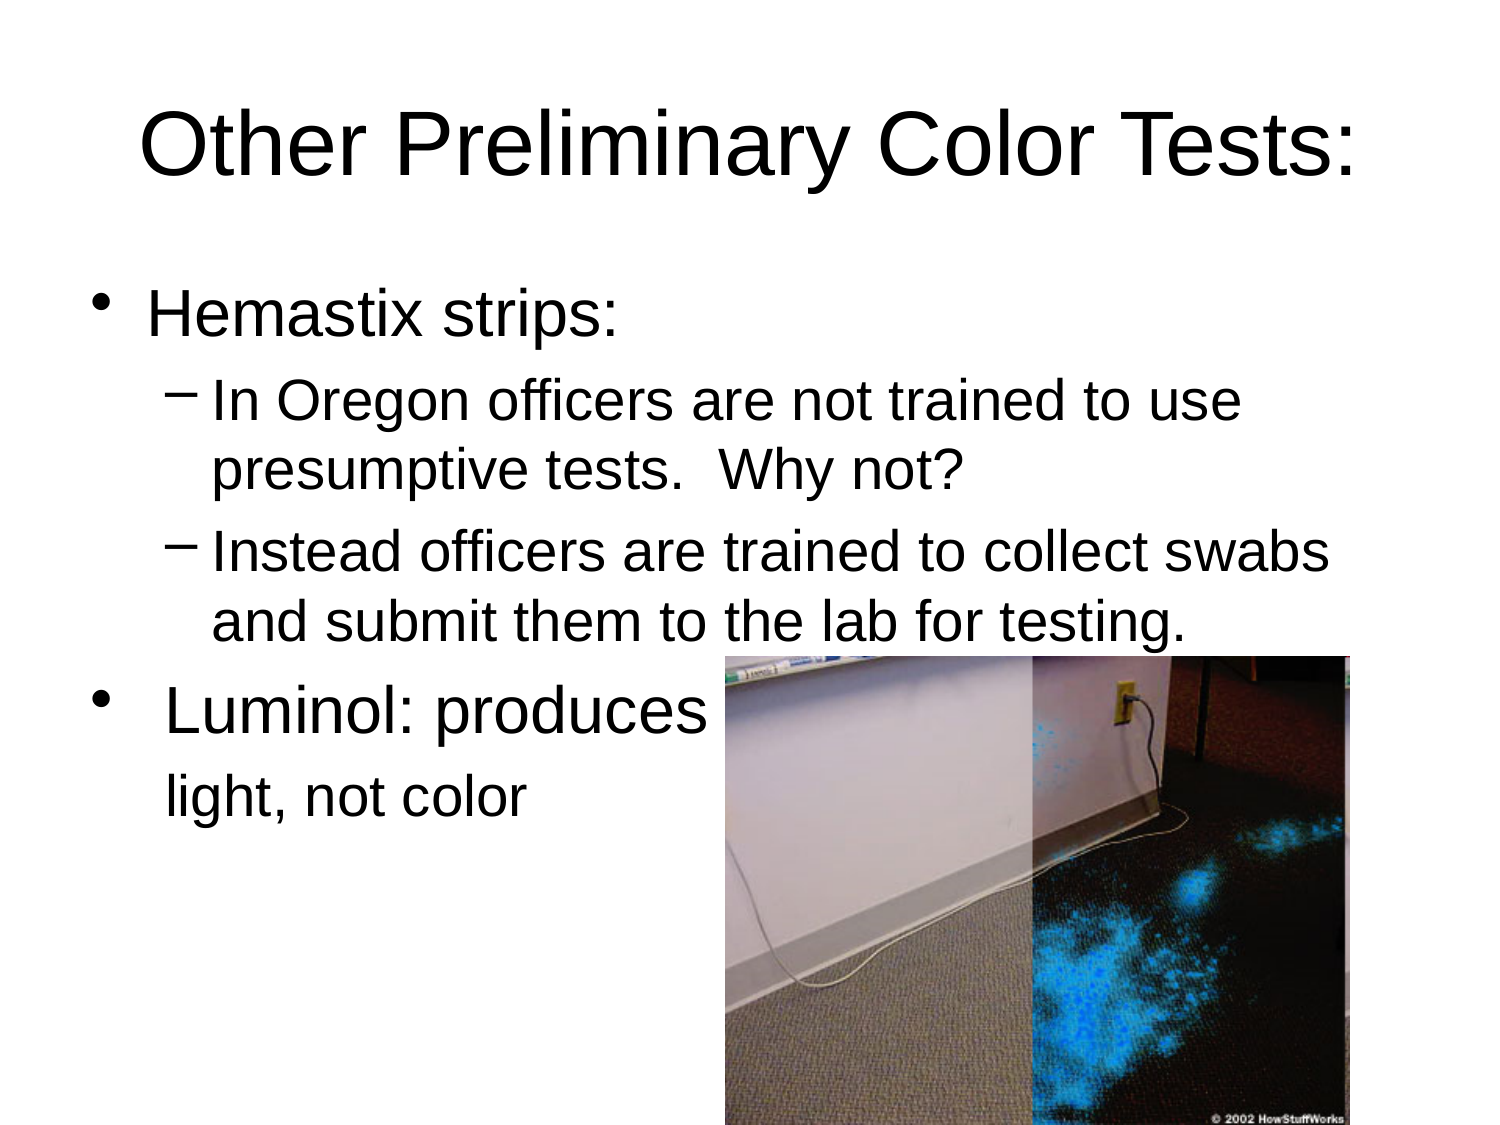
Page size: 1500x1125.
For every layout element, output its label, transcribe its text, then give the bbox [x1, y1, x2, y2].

picture [724, 655, 1351, 1125]
title Other Preliminary Color Tests: [75, 45, 1425, 233]
list Hemastix strips: In Oregon officers are not trained to use presumptive tests. Why not? Instead officers are trained to collect swabs and submit them to the lab for testing. Luminol: produces light, not color [75, 262, 1425, 1005]
